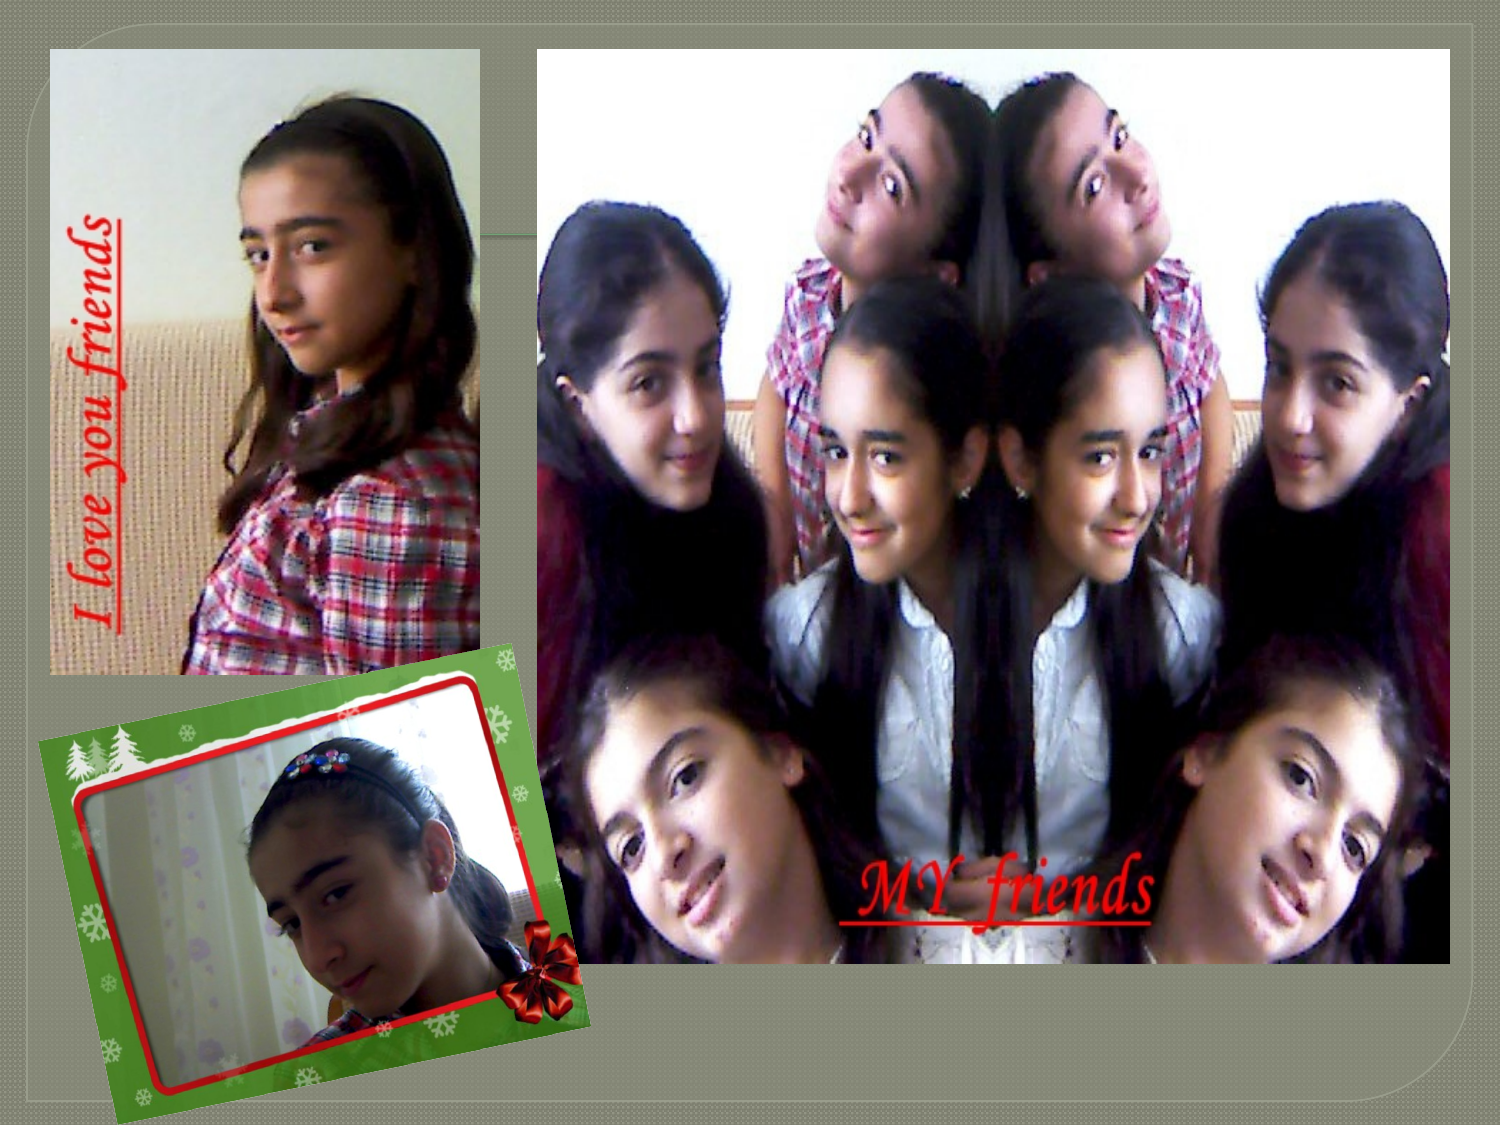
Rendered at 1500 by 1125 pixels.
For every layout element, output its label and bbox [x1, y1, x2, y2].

list [537, 49, 1451, 965]
picture [39, 49, 590, 1124]
